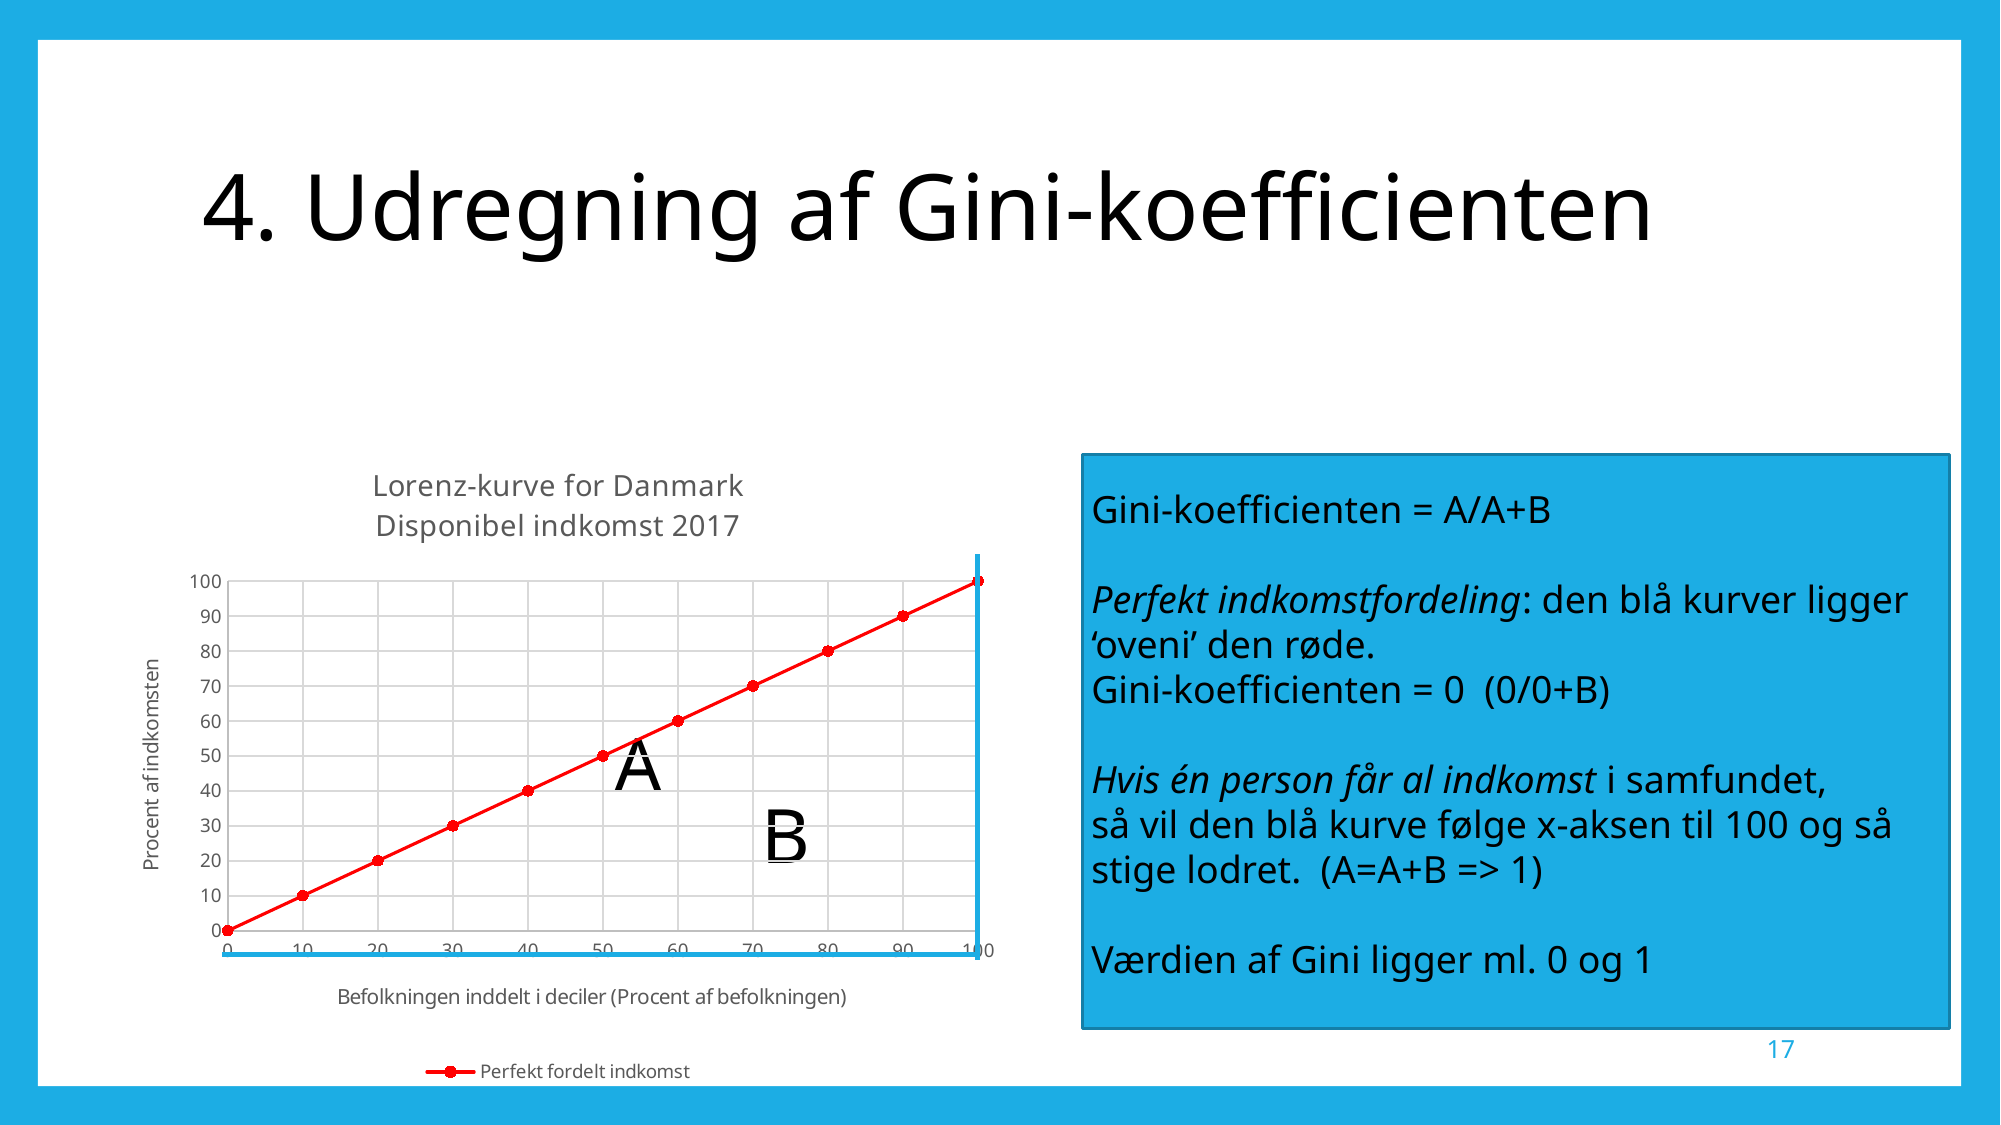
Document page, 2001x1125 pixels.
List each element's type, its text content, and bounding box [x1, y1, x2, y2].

text_box [1081, 453, 1951, 479]
title 4. Udregning af Gini-koefficienten [187, 99, 1808, 323]
text_box Gini-koefficienten = A/A+B Perfekt indkomstfordeling: den blå kurver ligger ‘oveni’ den røde. Gini-koefficienten = 0 (0/0+B) Hvis én person får al indkomst i samfundet, så vil den blå kurve følge x-aksen til 100 og så stige lodret. (A=A+B => 1) Værdien af Gini ligger ml. 0 og 1 [1076, 479, 1975, 1079]
chart [103, 434, 1014, 1092]
